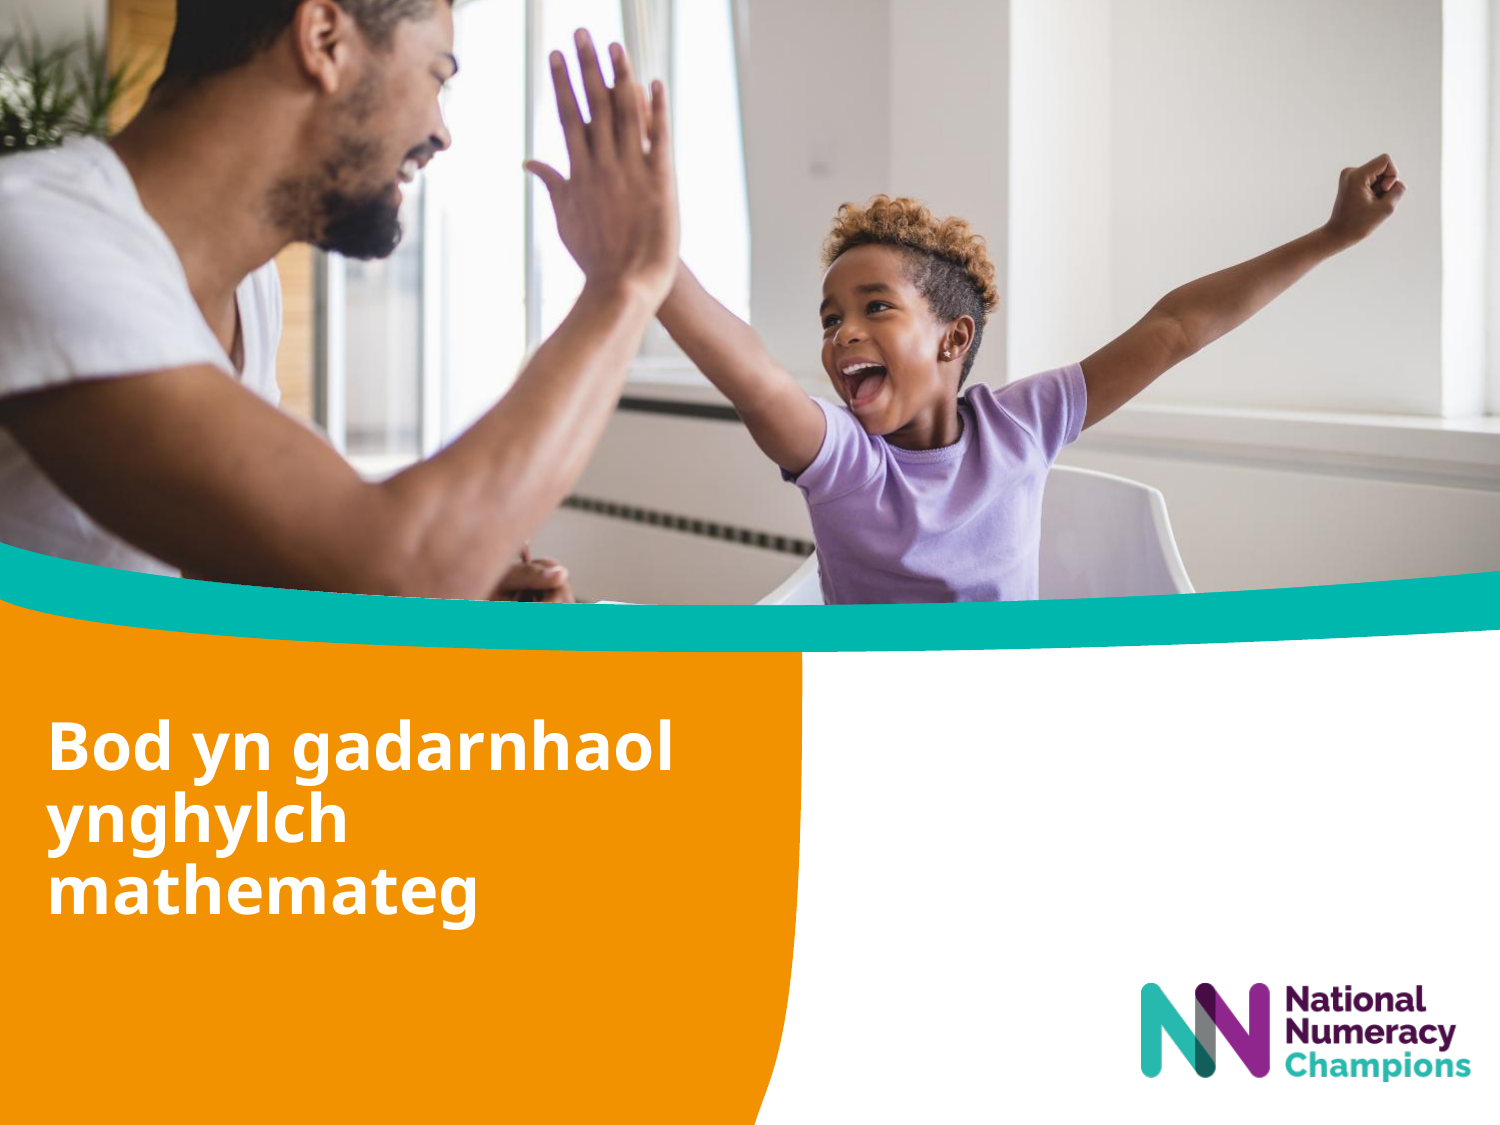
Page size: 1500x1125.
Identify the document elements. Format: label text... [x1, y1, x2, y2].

picture [0, 0, 1500, 606]
list Bod yn gadarnhaol ynghylch mathemateg [31, 705, 767, 896]
